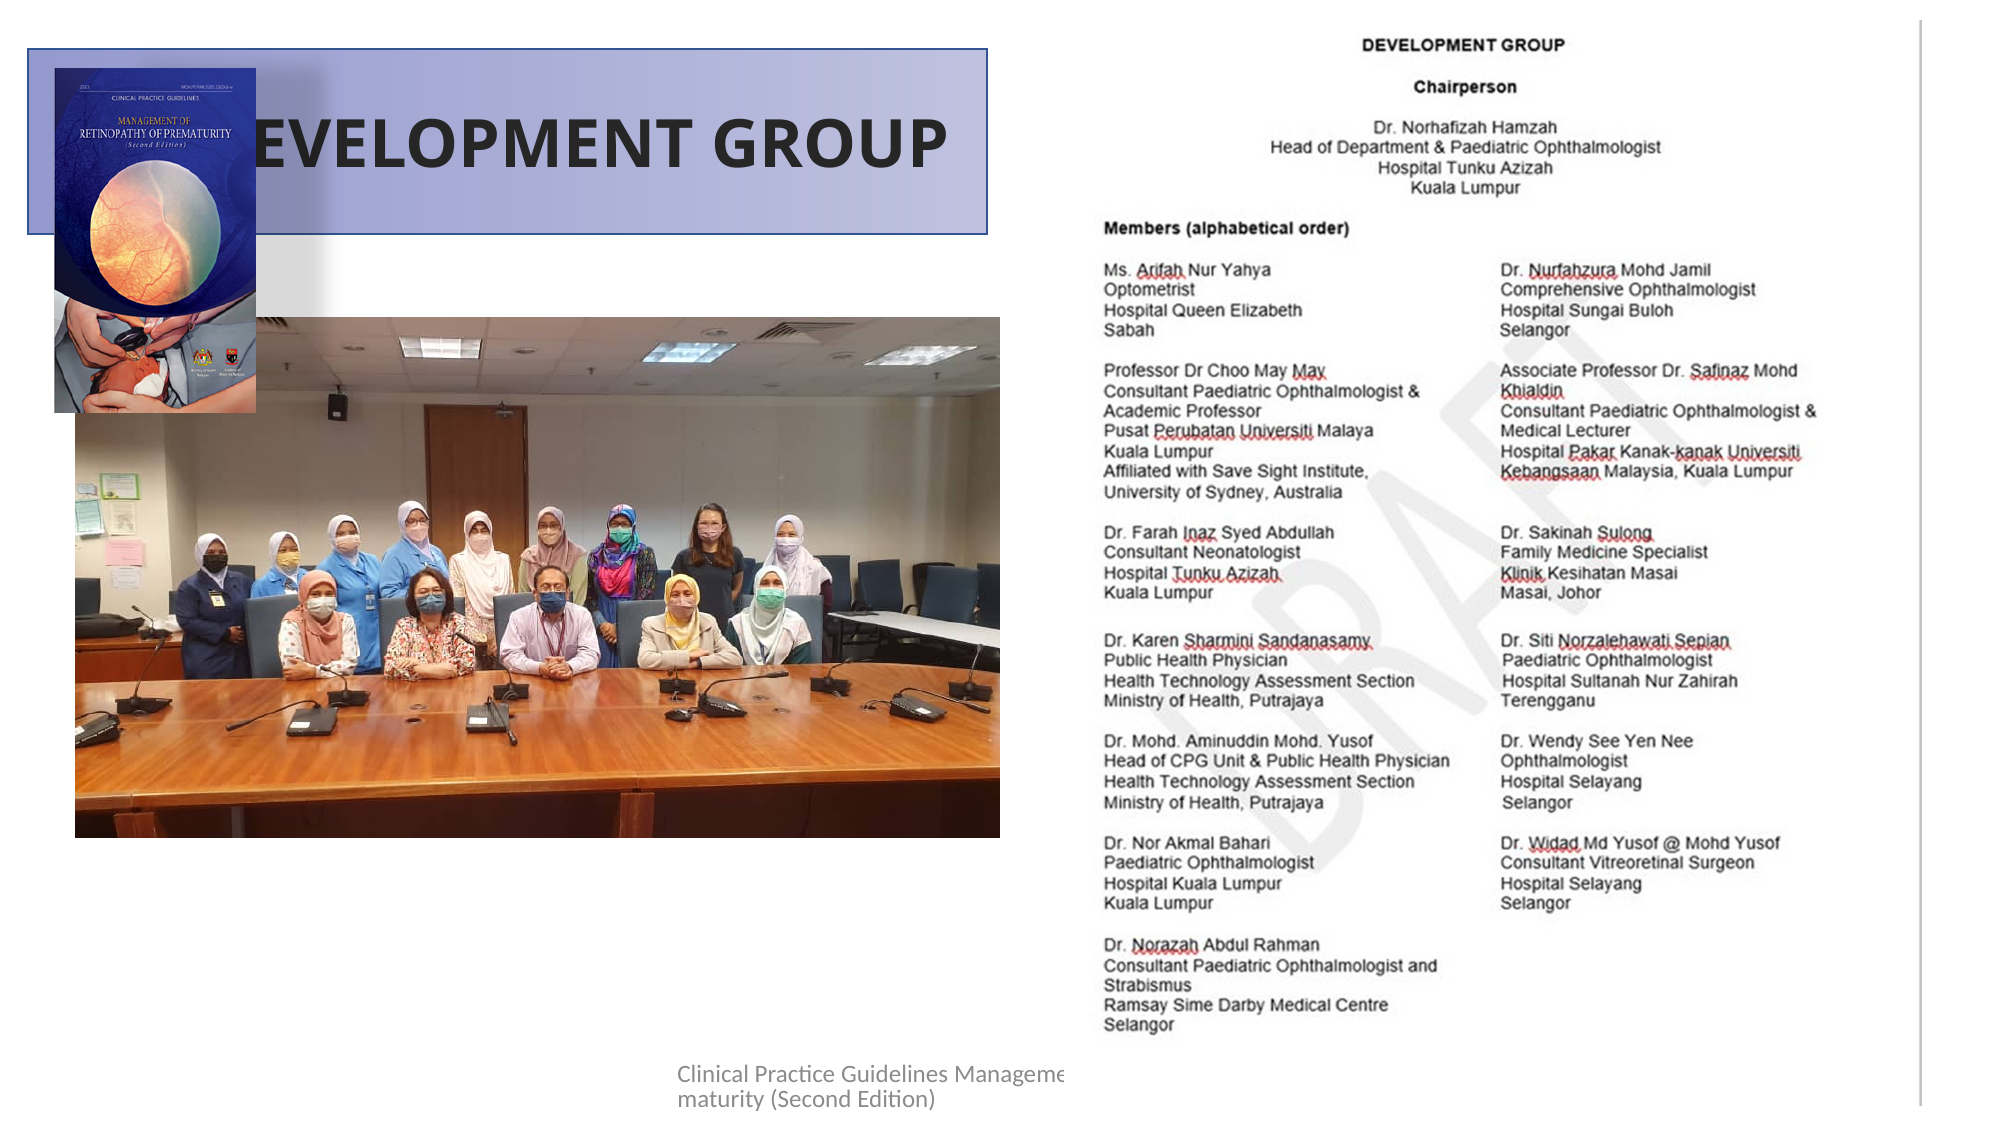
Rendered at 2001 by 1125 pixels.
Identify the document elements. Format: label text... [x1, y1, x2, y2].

picture [54, 37, 352, 413]
picture [1064, 20, 1922, 1106]
text_box DEVELOPMENT GROUP [27, 48, 54, 235]
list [75, 317, 1000, 838]
footer Clinical Practice Guidelines Management of Retinopathy of Prematurity (Second Edition) [662, 1042, 1064, 1103]
text_box DEVELOPMENT GROUP [352, 48, 988, 235]
